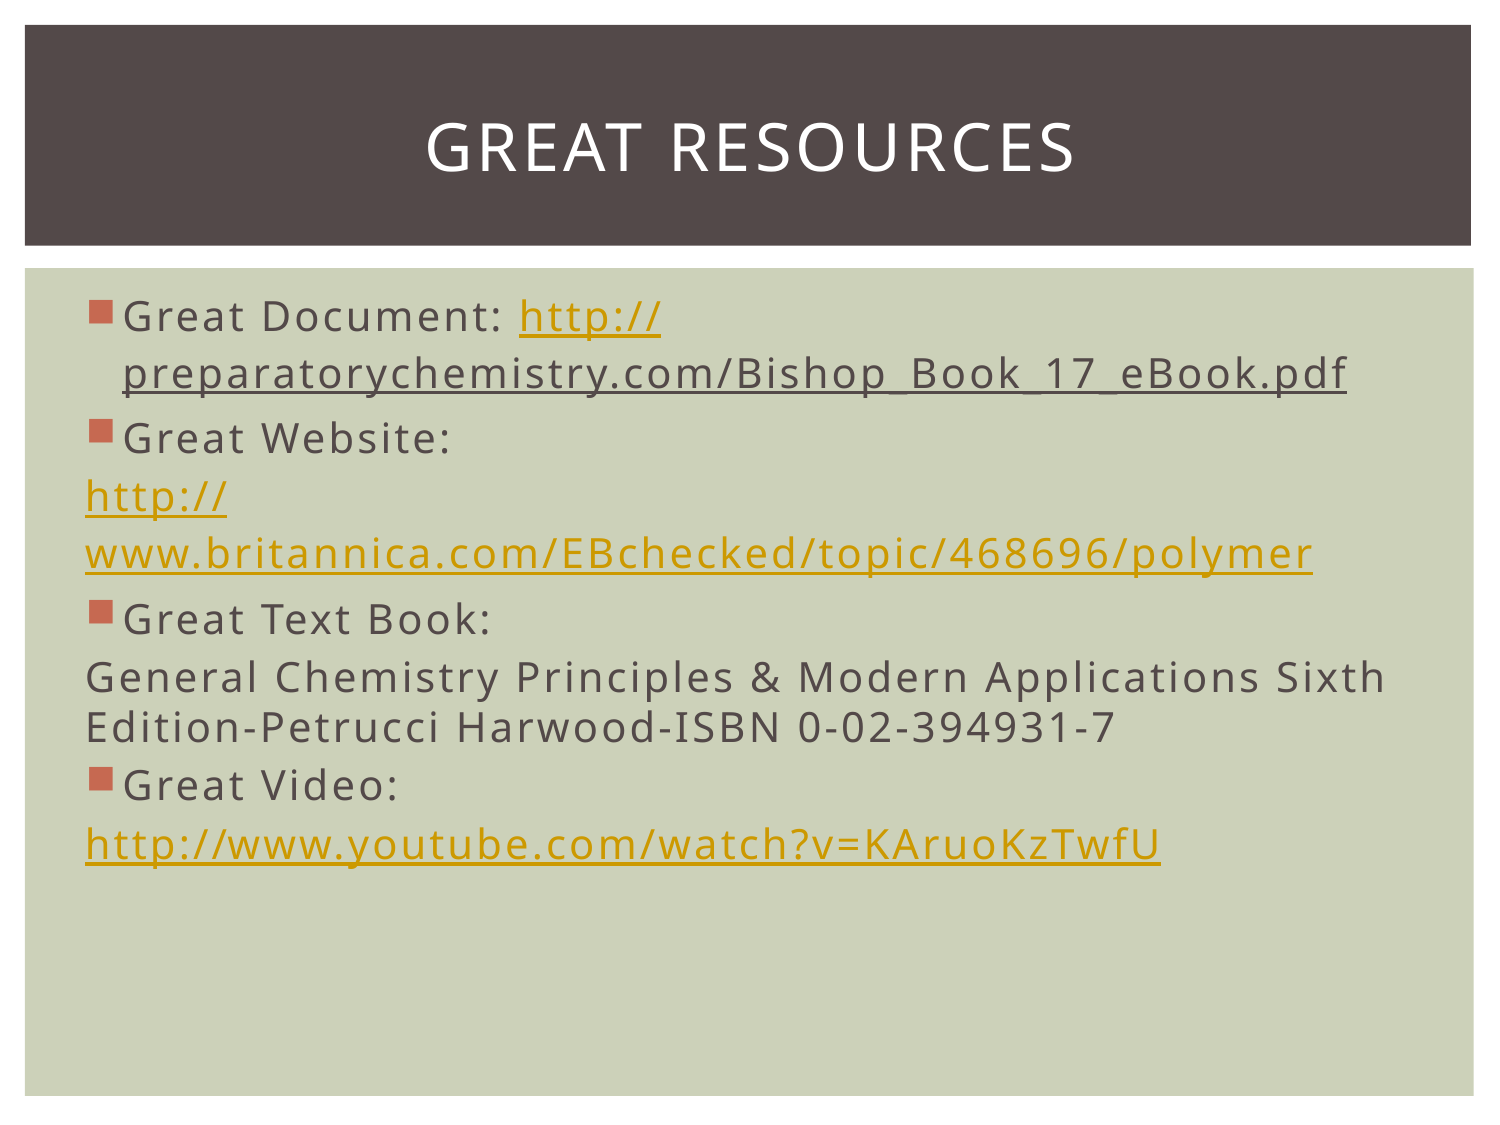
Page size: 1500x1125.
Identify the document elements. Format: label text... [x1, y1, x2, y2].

title Great Resources [62, 58, 1438, 232]
list Great Document: http://preparatorychemistry.com/Bishop_Book_17_eBook.pdf Great Website: http://www.britannica.com/EBchecked/topic/468696/polymer Great Text Book: General Chemistry Principles & Modern Applications Sixth Edition-Petrucci Harwood-ISBN 0-02-394931-7 Great Video: http://www.youtube.com/watch?v=KAruoKzTwfU [62, 281, 1442, 1005]
